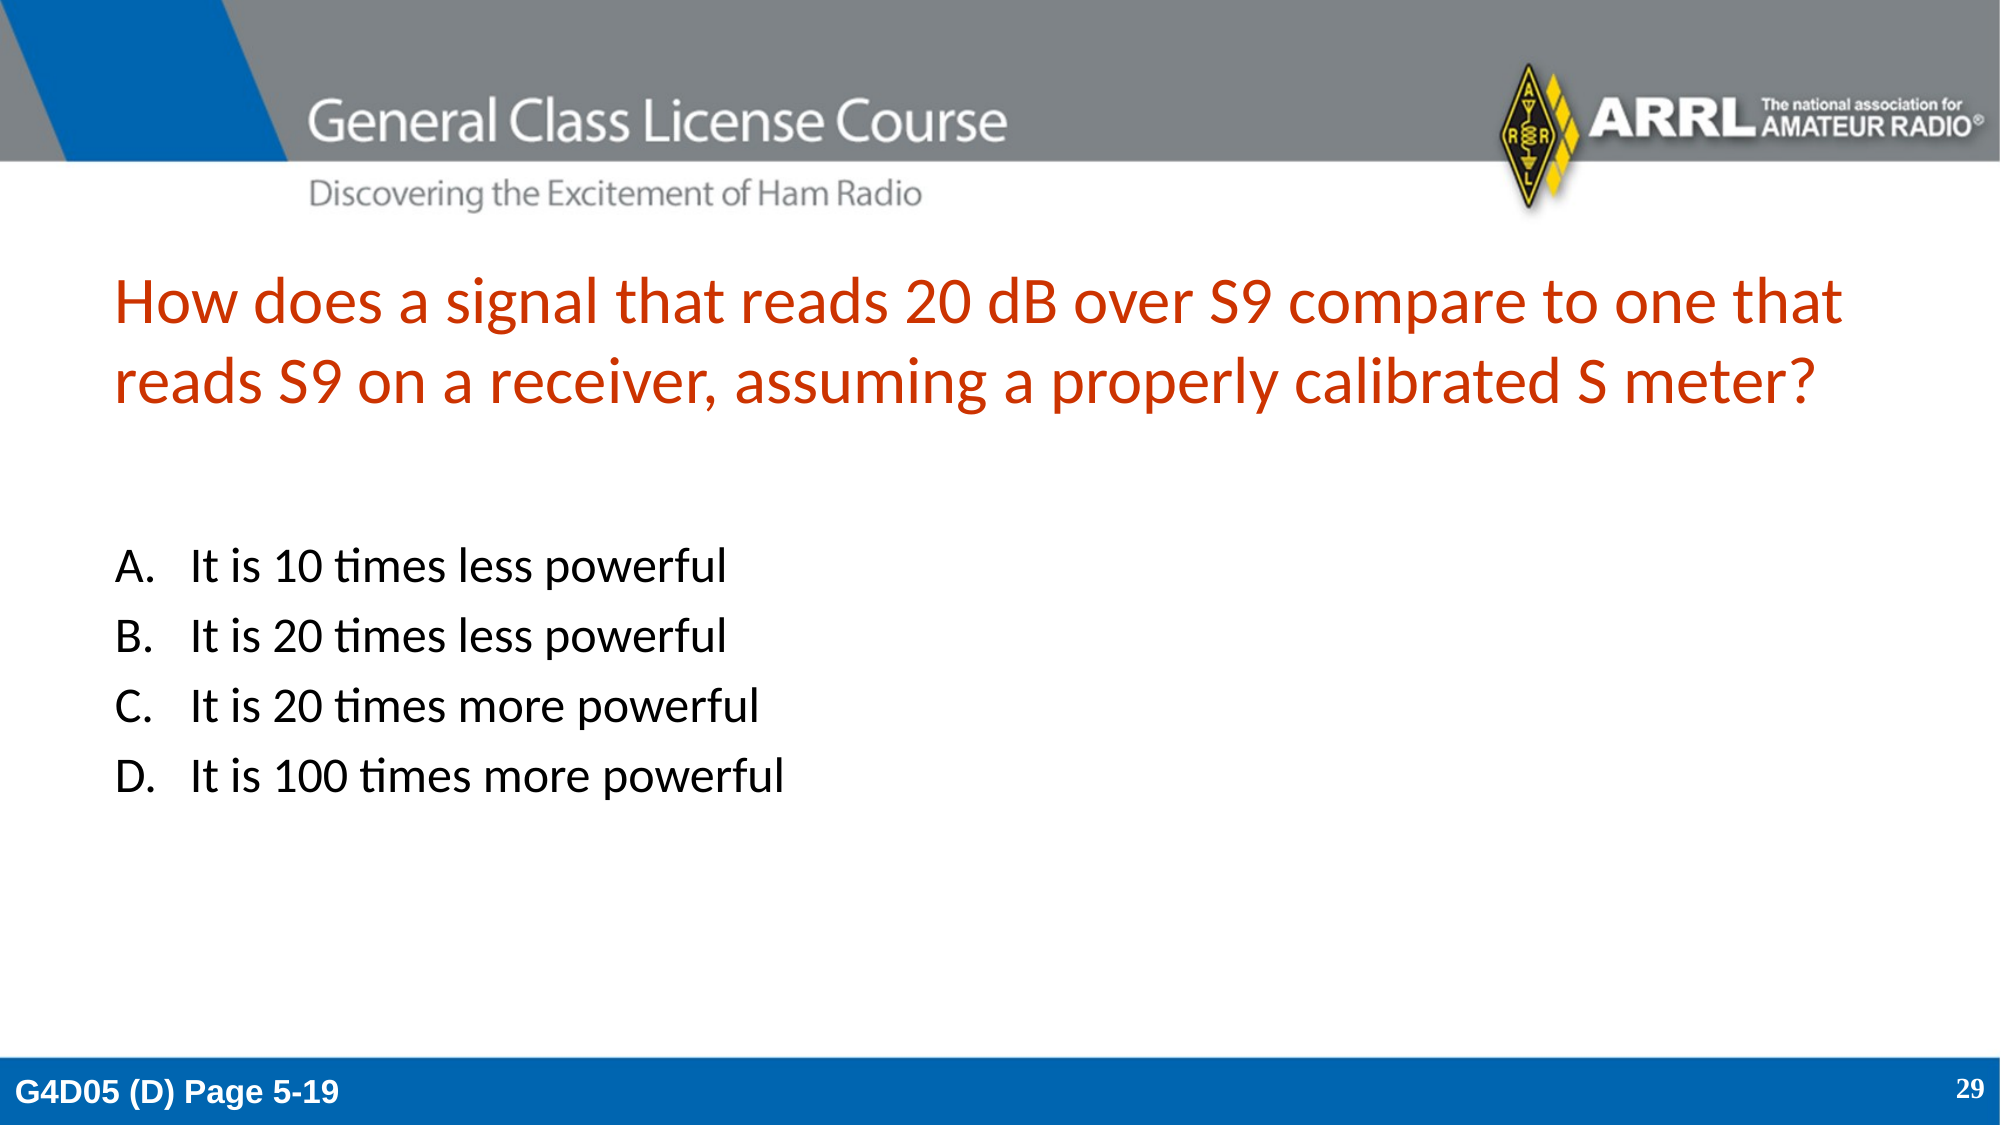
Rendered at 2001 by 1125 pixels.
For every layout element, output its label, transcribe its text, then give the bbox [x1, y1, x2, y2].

picture [0, 0, 2001, 1125]
title How does a signal that reads 20 dB over S9 compare to one that reads S9 on a receiver, assuming a properly calibrated S meter? [99, 249, 1900, 468]
list It is 10 times less powerful It is 20 times less powerful It is 20 times more powerful It is 100 times more powerful [99, 525, 1900, 1005]
text_box 29 [1875, 1062, 2000, 1113]
text_box G4D05 (D) Page 5-19 [0, 1062, 1313, 1118]
